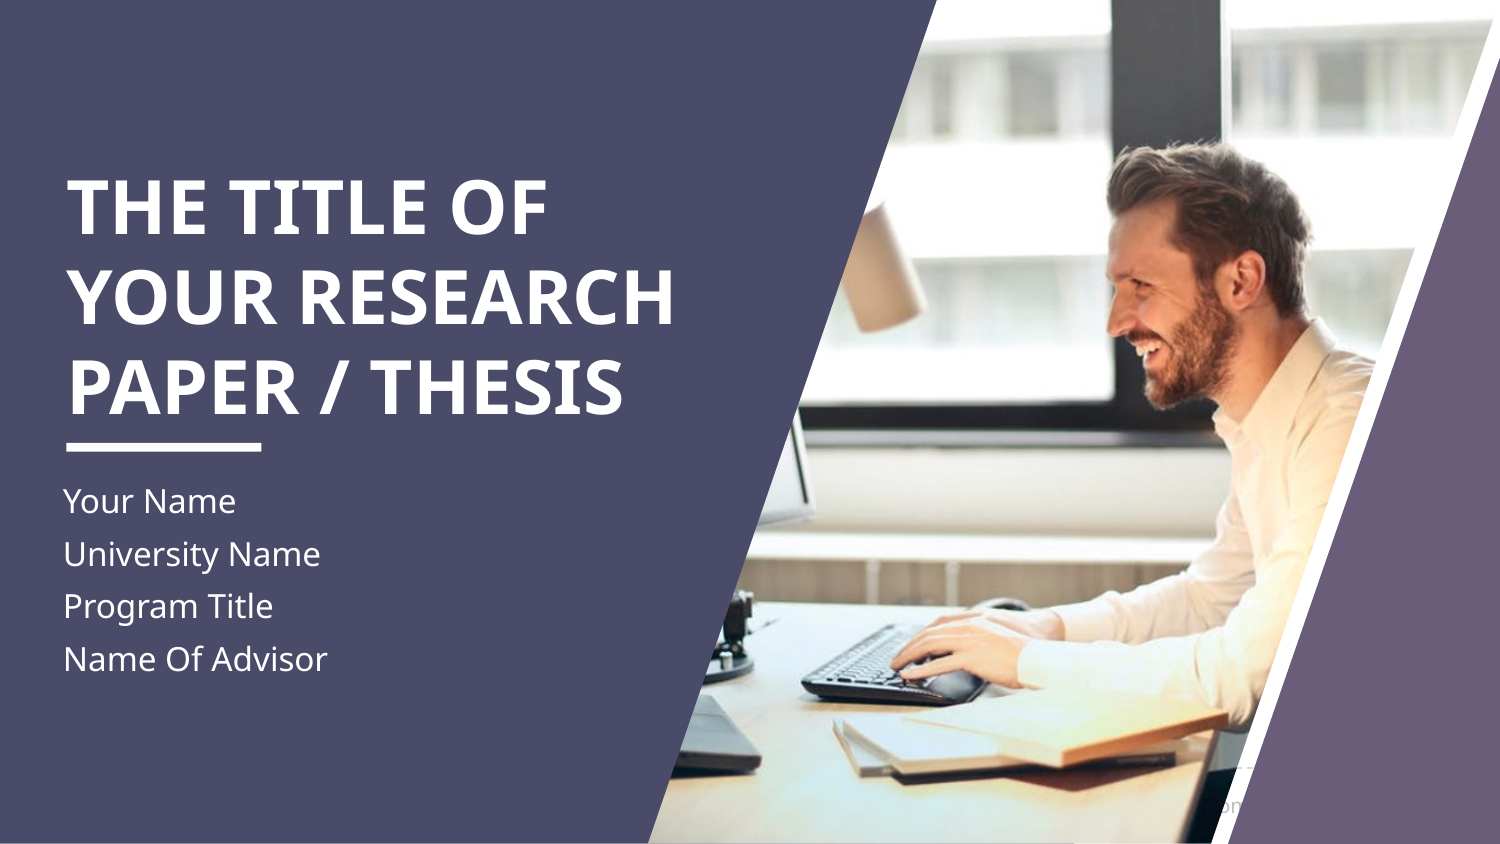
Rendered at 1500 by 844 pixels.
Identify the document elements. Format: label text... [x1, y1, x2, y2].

text_box [64, 441, 264, 454]
text_box [0, 0, 645, 844]
text_box Your Name University Name Program Title Name Of Advisor [62, 480, 575, 678]
text_box THE TITLE OF YOUR RESEARCH PAPER / THESIS [66, 159, 642, 430]
picture [647, 0, 1500, 844]
